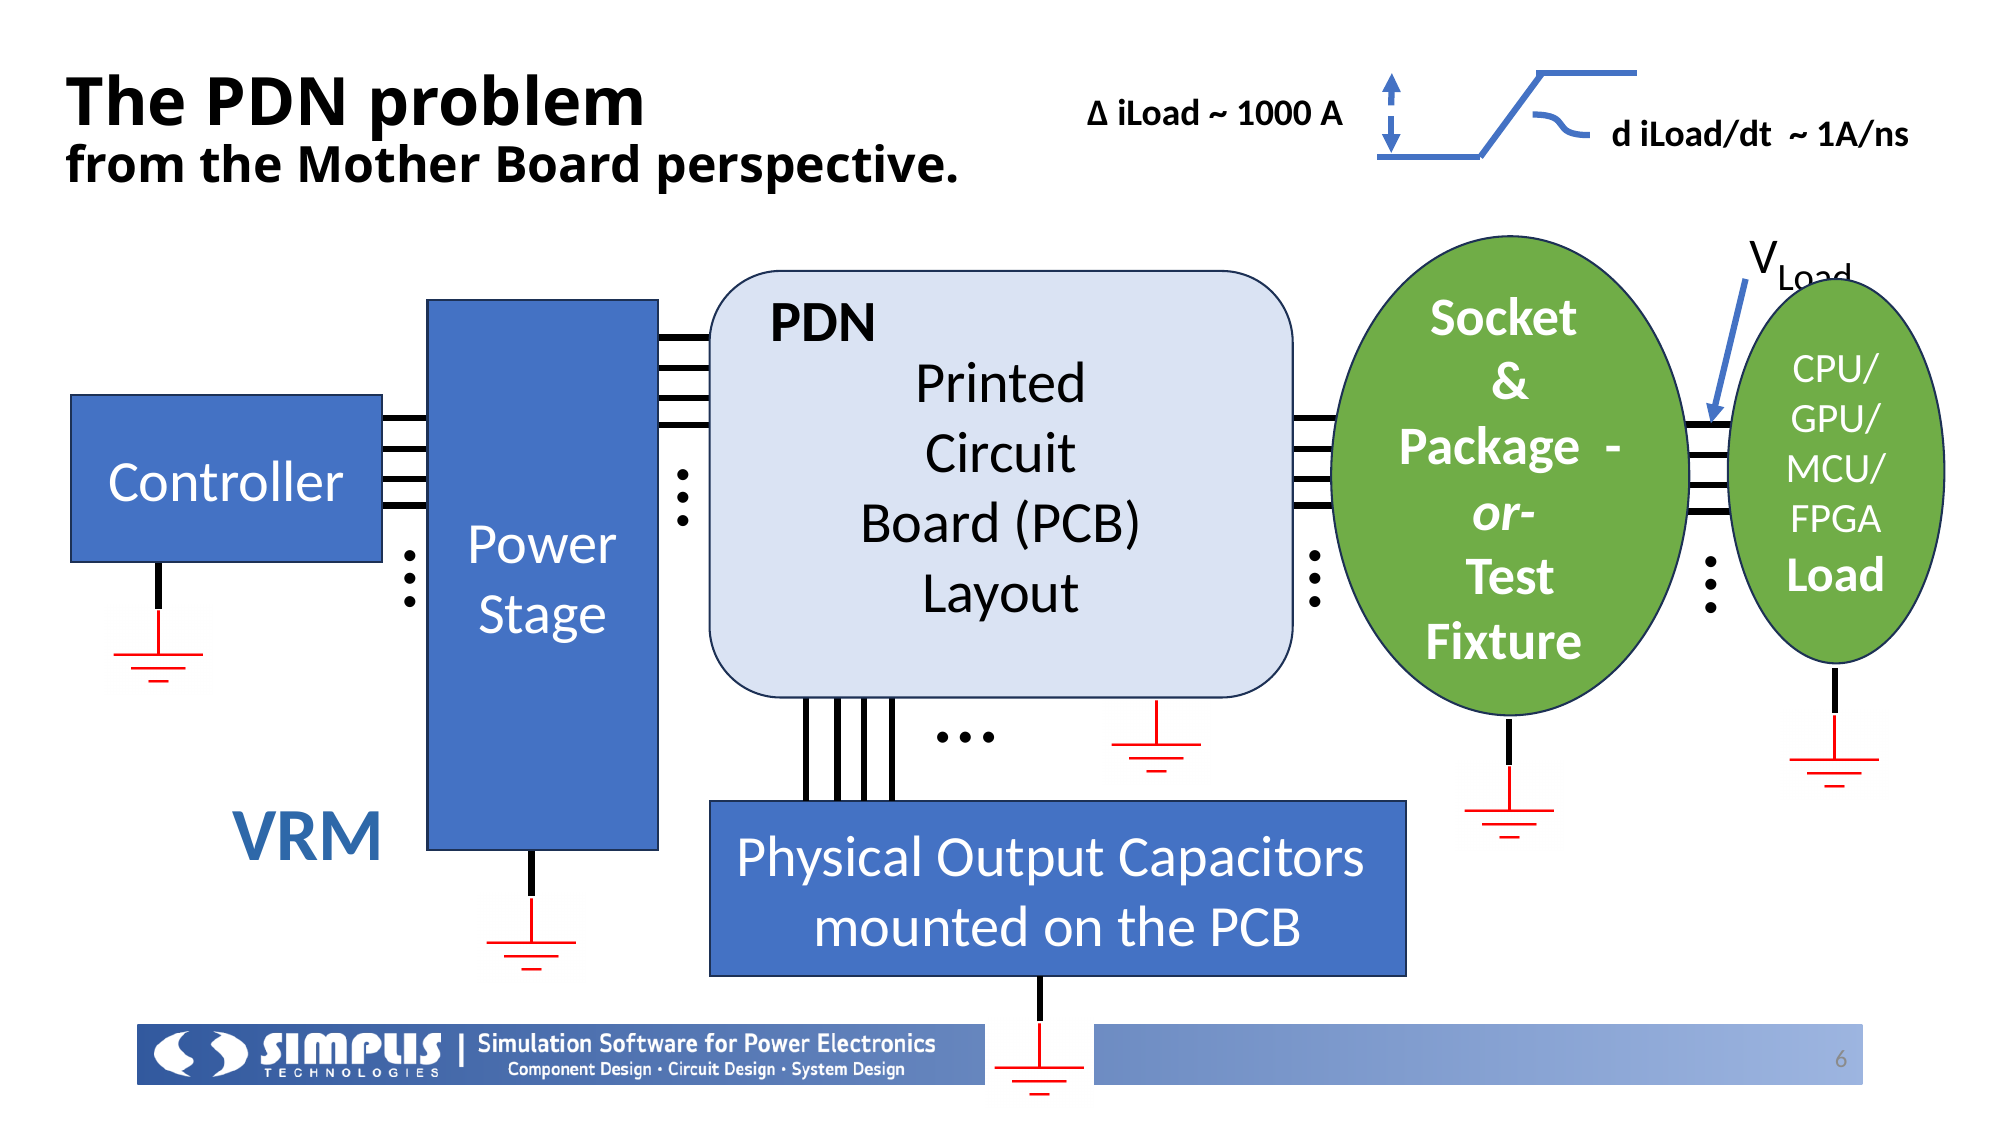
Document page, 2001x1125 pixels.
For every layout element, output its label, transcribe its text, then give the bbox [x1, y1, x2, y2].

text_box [636, 337, 778, 541]
title The PDN problem from the Mother Board perspective. [50, 36, 1776, 224]
text_box VLoad [1734, 199, 1868, 306]
text_box Physical Output Capacitors mounted on the PCB [709, 800, 1407, 977]
picture [985, 1017, 1094, 1108]
text_box Printed Circuit Board (PCB) Layout [708, 269, 1294, 699]
picture [1780, 709, 1889, 800]
picture [1102, 694, 1211, 785]
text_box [363, 418, 505, 622]
text_box … [919, 699, 1009, 786]
picture [104, 604, 213, 695]
picture [1455, 760, 1564, 851]
text_box CPU/ GPU/ MCU/ FPGA Load [1746, 277, 1946, 665]
text_box Socket & Package -or- Test Fixture [1335, 235, 1687, 717]
picture [477, 892, 586, 983]
picture [154, 1007, 945, 1108]
text_box Power Stage [426, 299, 659, 851]
text_box PDN [755, 275, 892, 361]
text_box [1267, 418, 1410, 622]
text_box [1710, 278, 1746, 424]
text_box Controller [70, 394, 383, 563]
text_box VRM [217, 777, 400, 883]
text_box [1664, 424, 1806, 628]
slide_number 6 [1412, 1027, 1863, 1088]
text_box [1070, 73, 1927, 163]
